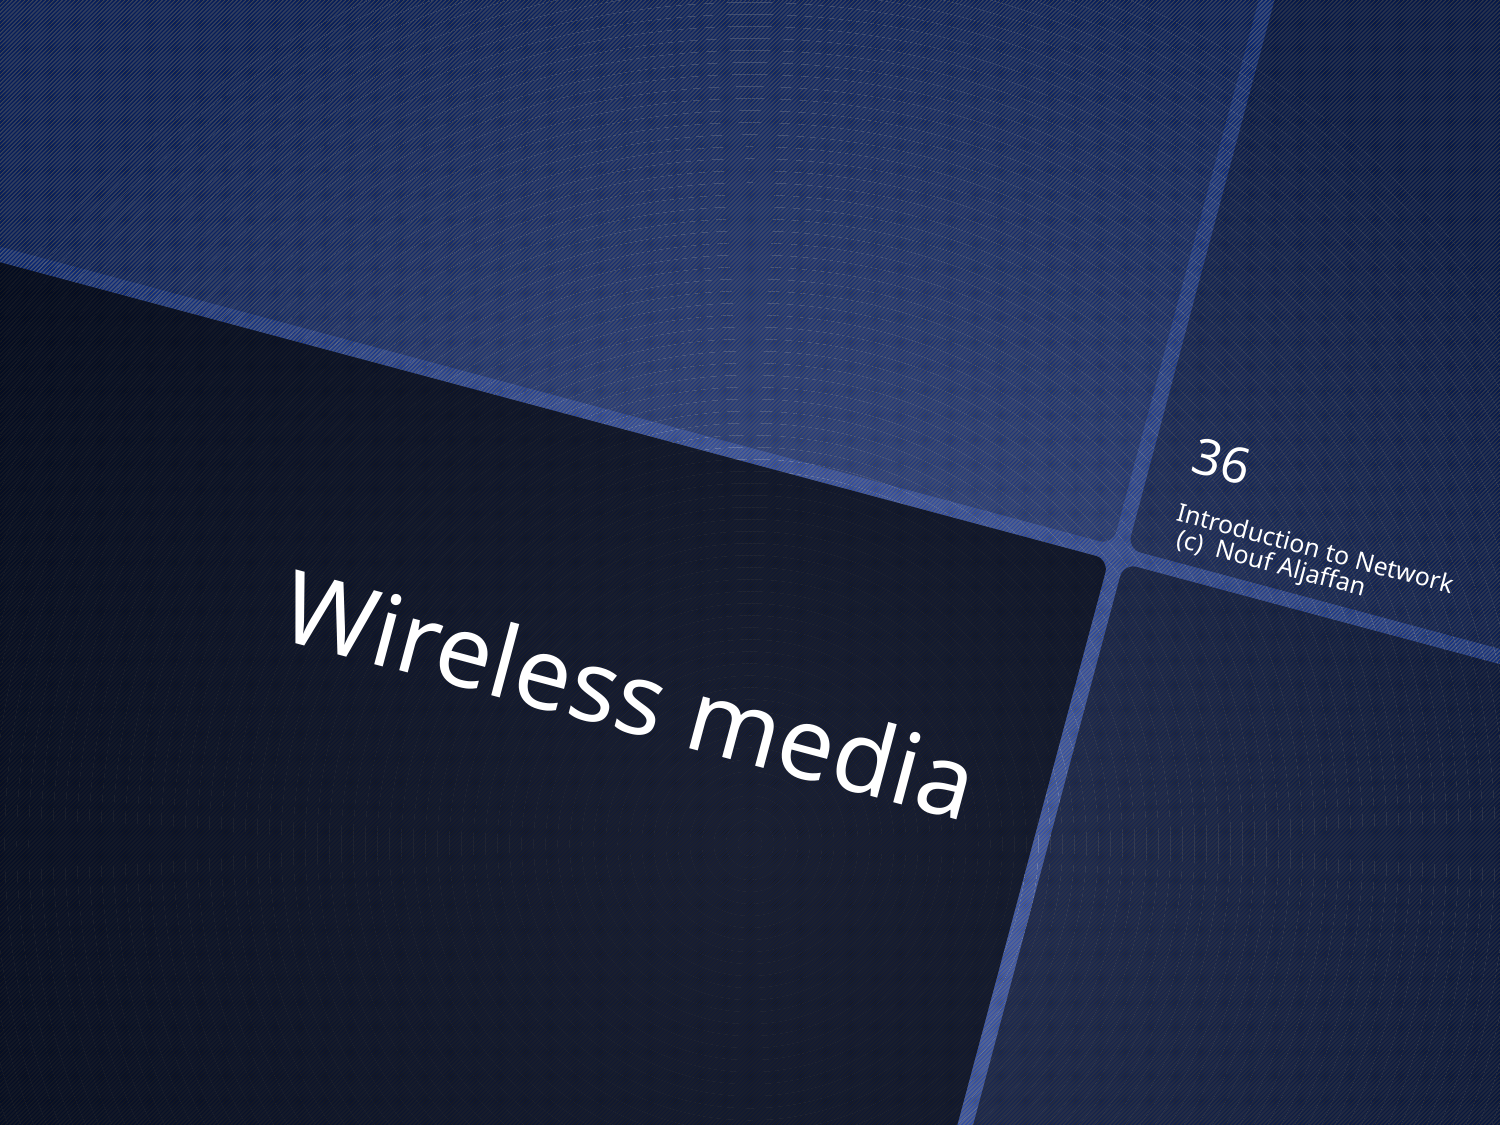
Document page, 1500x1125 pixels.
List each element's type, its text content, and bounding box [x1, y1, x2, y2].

slide_number 36 [1171, 423, 1296, 510]
title Wireless media [70, 362, 1039, 854]
footer Introduction to Network (c) Nouf Aljaffan [1155, 480, 1476, 620]
